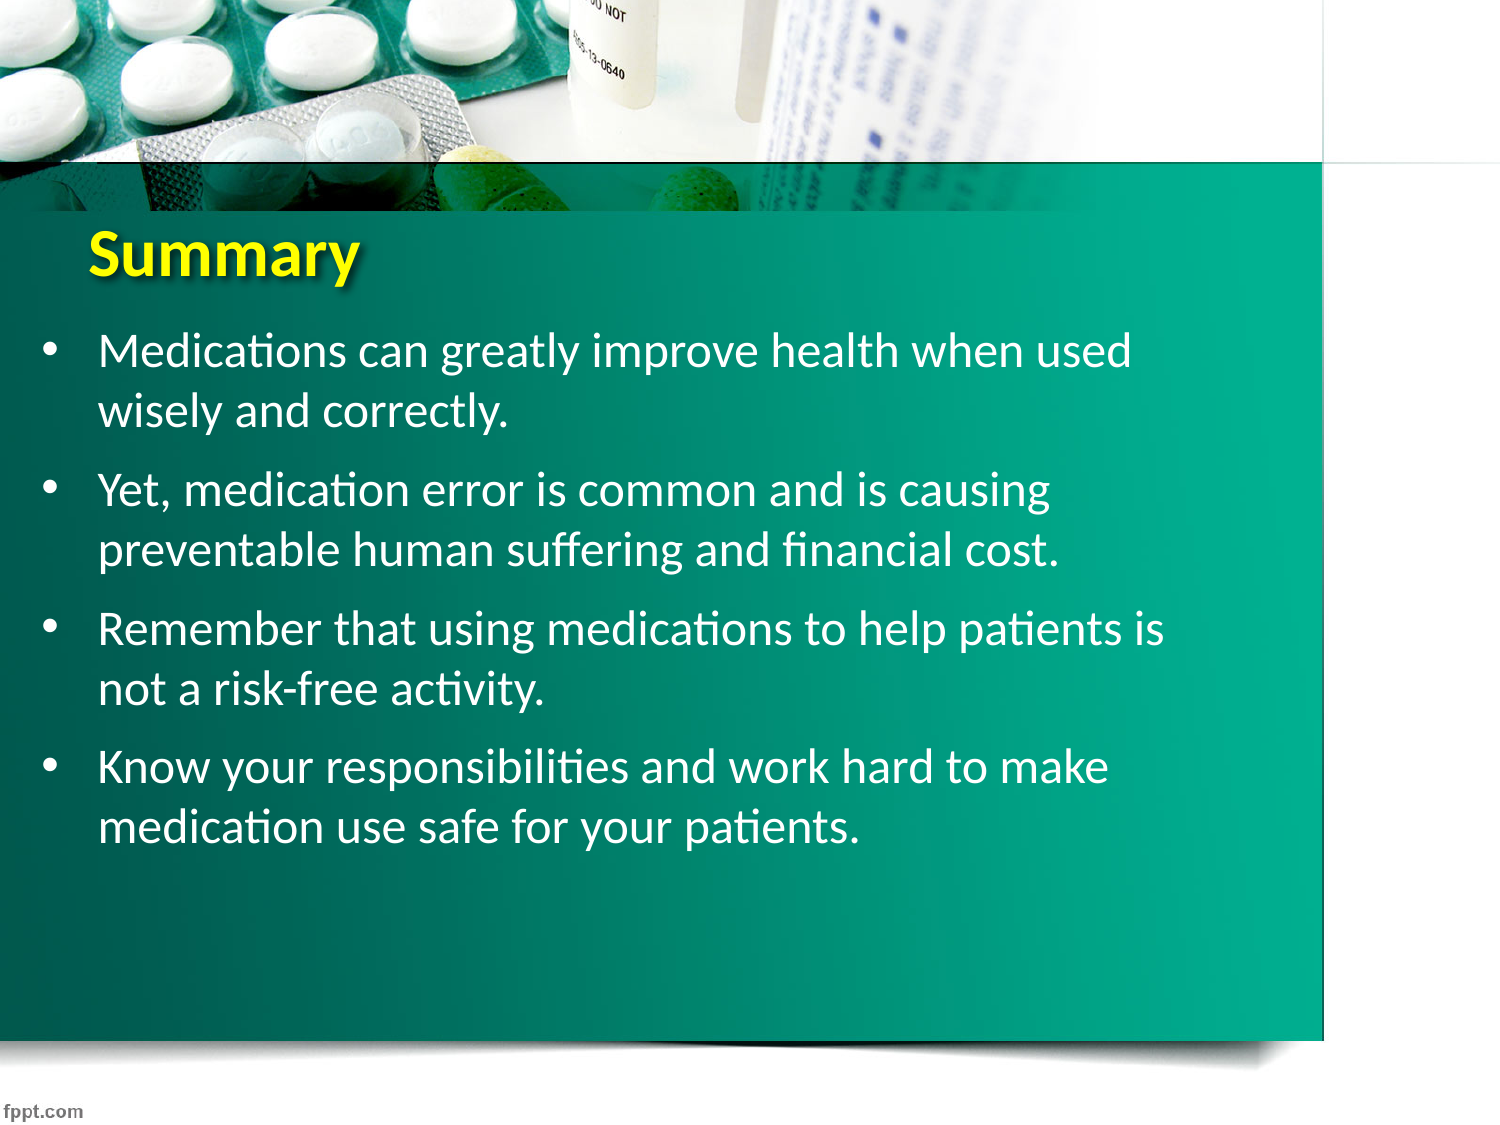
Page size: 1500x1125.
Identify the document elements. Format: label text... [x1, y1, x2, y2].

title Summary [73, 211, 1424, 287]
list Medications can greatly improve health when used wisely and correctly. Yet, medication error is common and is causing preventable human suffering and financial cost. Remember that using medications to help patients is not a risk-free activity. Know your responsibilities and work hard to make medication use safe for your patients. [26, 310, 1251, 930]
picture [0, 0, 1500, 1125]
